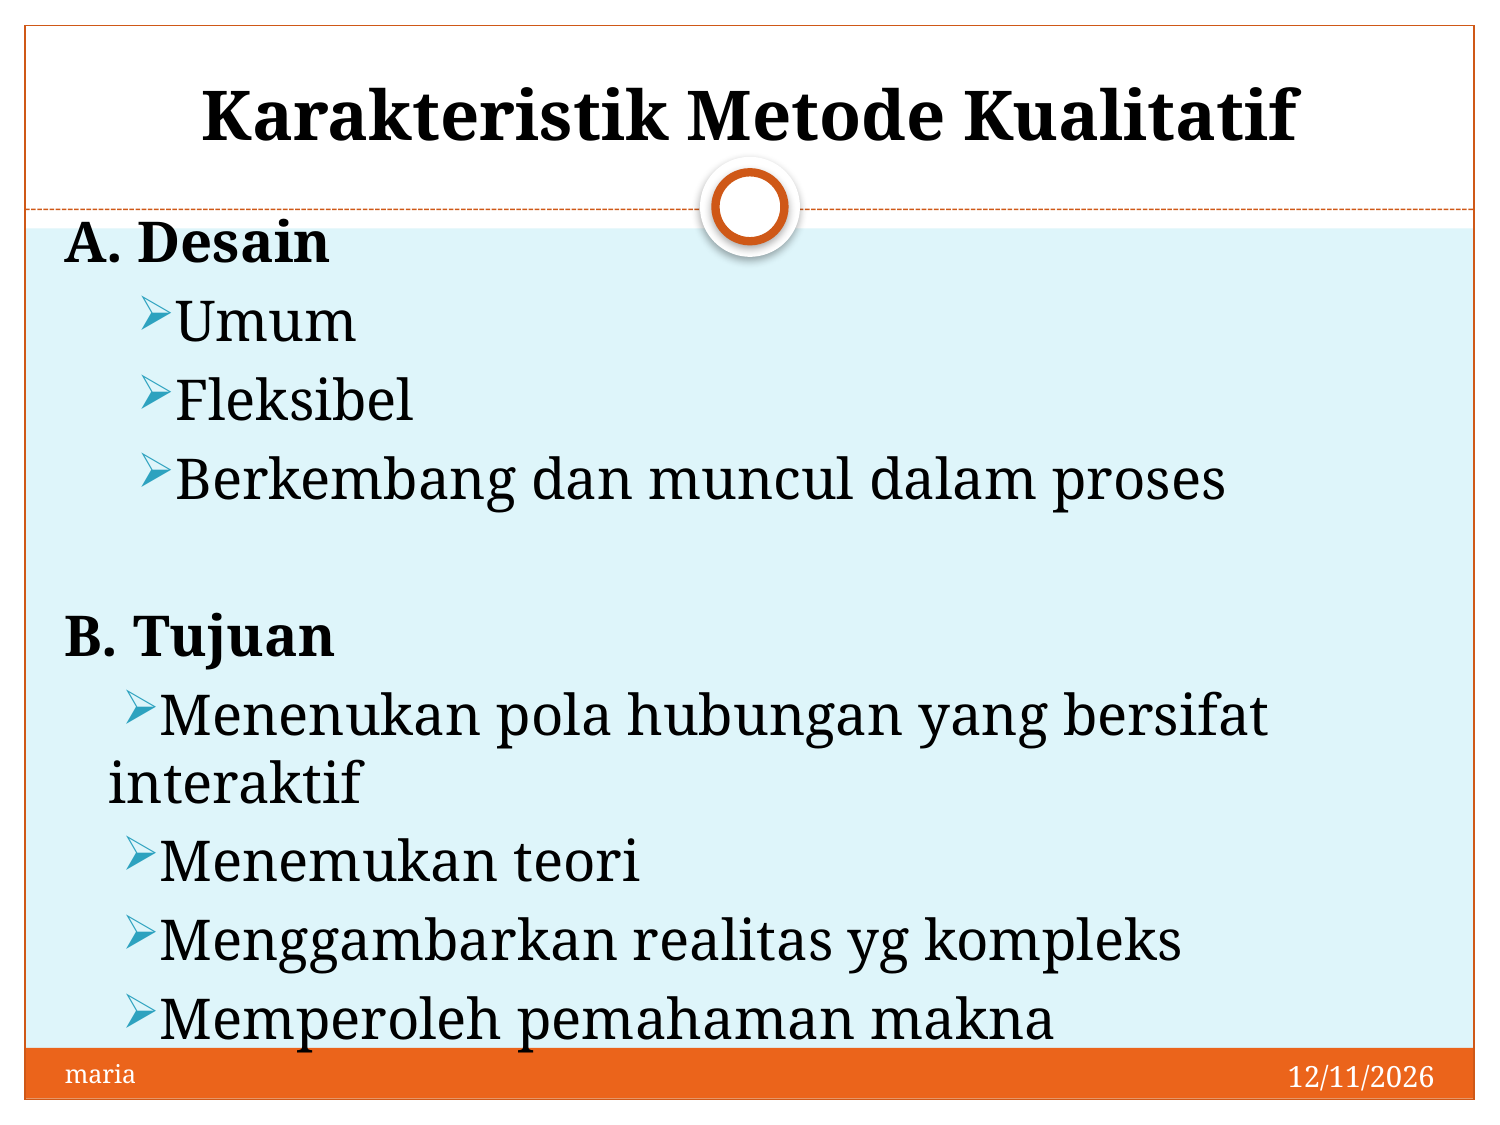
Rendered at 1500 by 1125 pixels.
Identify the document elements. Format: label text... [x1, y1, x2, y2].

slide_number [950, 1050, 1450, 1111]
footer maria [50, 1051, 638, 1112]
title Karakteristik Metode Kualitatif [49, 37, 1450, 162]
list A. Desain Umum Fleksibel Berkembang dan muncul dalam proses B. Tujuan Menenukan pola hubungan yang bersifat interaktif Menemukan teori Menggambarkan realitas yg kompleks Memperoleh pemahaman makna [49, 199, 1445, 1055]
